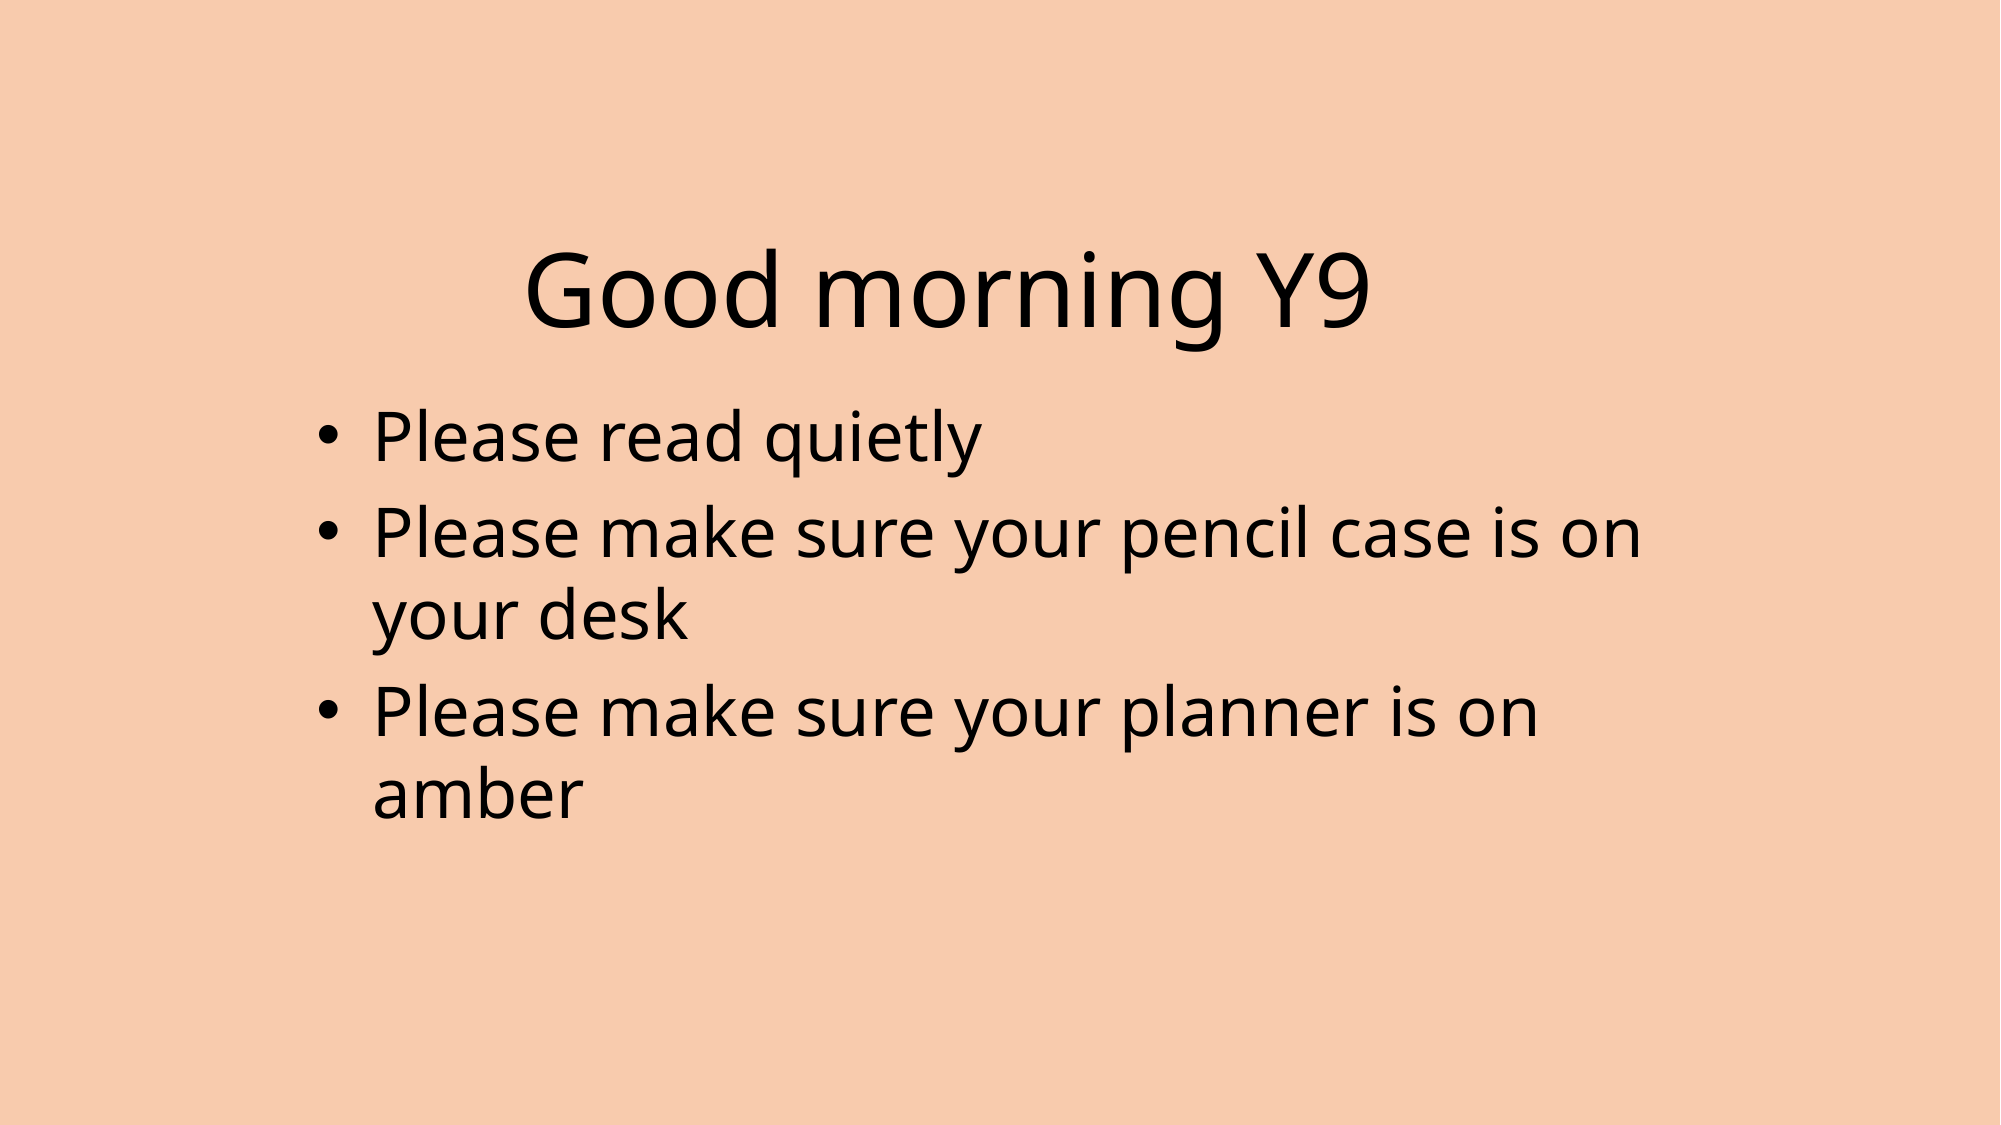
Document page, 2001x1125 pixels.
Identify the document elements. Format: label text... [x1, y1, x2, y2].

text_box Please read quietly Please make sure your pencil case is on your desk Please make sure your planner is on amber [301, 384, 1699, 921]
text_box Good morning Y9 [301, 204, 1596, 368]
